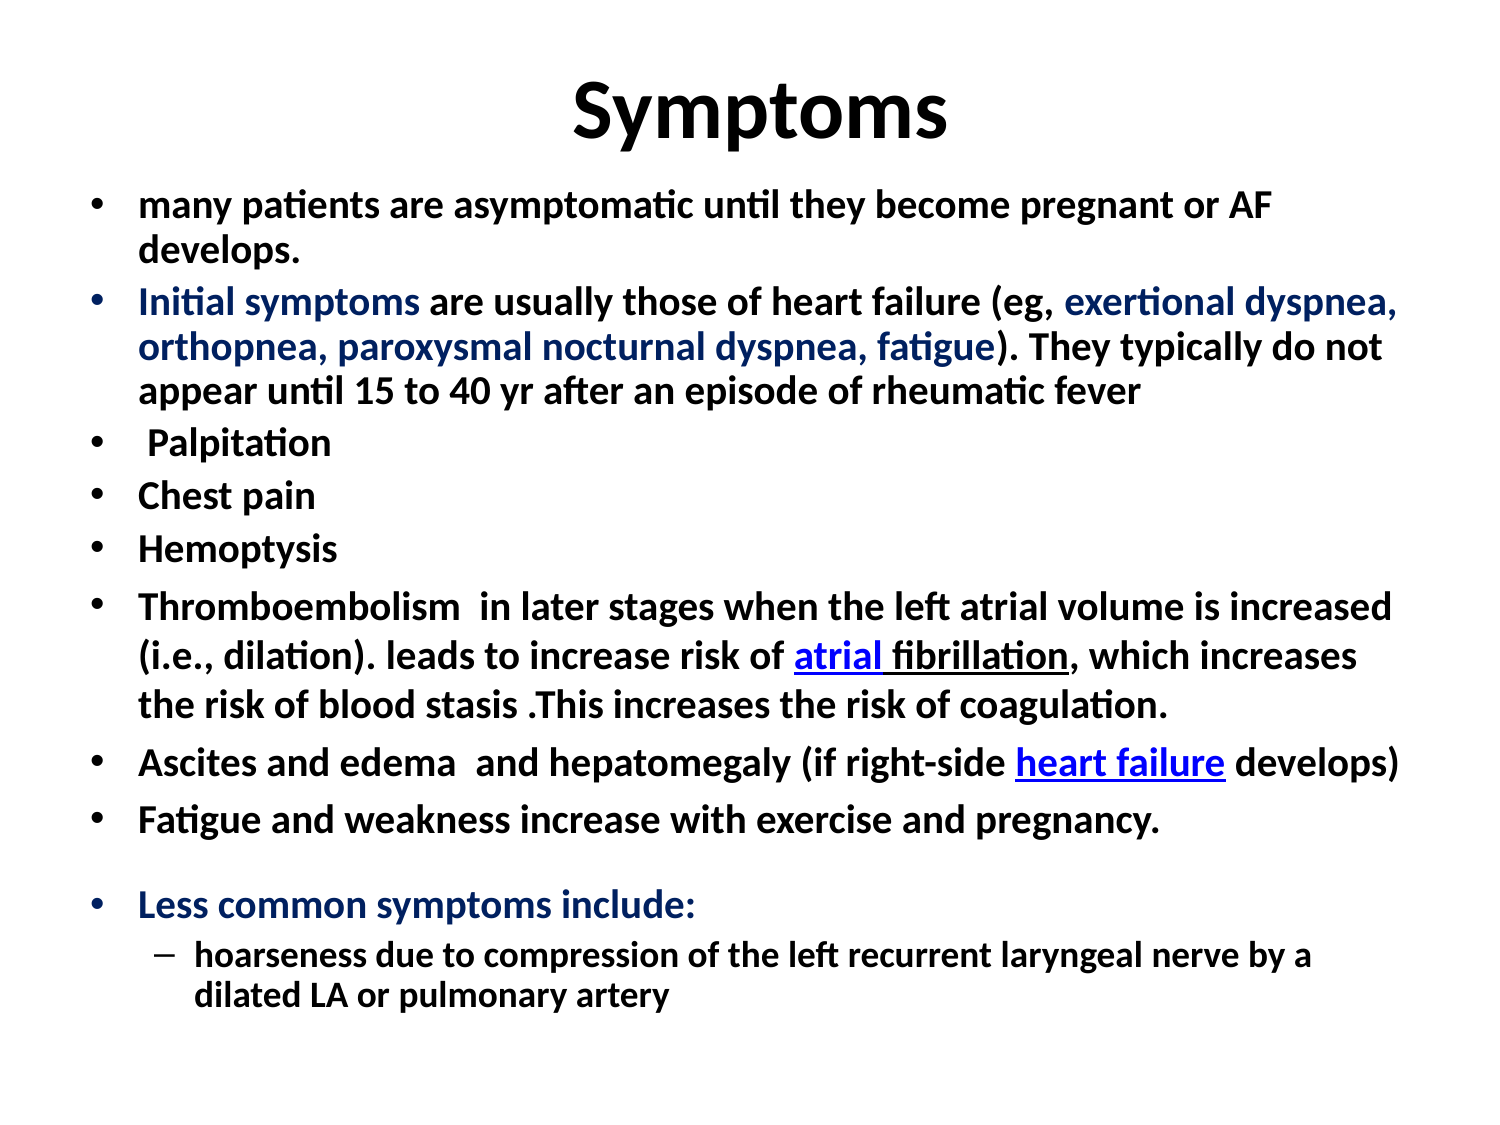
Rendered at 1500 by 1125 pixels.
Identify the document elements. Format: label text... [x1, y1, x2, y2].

title Symptoms [75, 45, 1425, 164]
list many patients are asymptomatic until they become pregnant or AF develops. Initial symptoms are usually those of heart failure (eg, exertional dyspnea, orthopnea, paroxysmal nocturnal dyspnea, fatigue). They typically do not appear until 15 to 40 yr after an episode of rheumatic fever Palpitation Chest pain Hemoptysis Thromboembolism in later stages when the left atrial volume is increased (i.e., dilation). leads to increase risk of atrial fibrillation, which increases the risk of blood stasis .This increases the risk of coagulation. Ascites and edema and hepatomegaly (if right-side heart failure develops) Fatigue and weakness increase with exercise and pregnancy. Less common symptoms include: hoarseness due to compression of the left recurrent laryngeal nerve by a dilated LA or pulmonary artery [75, 175, 1425, 1125]
